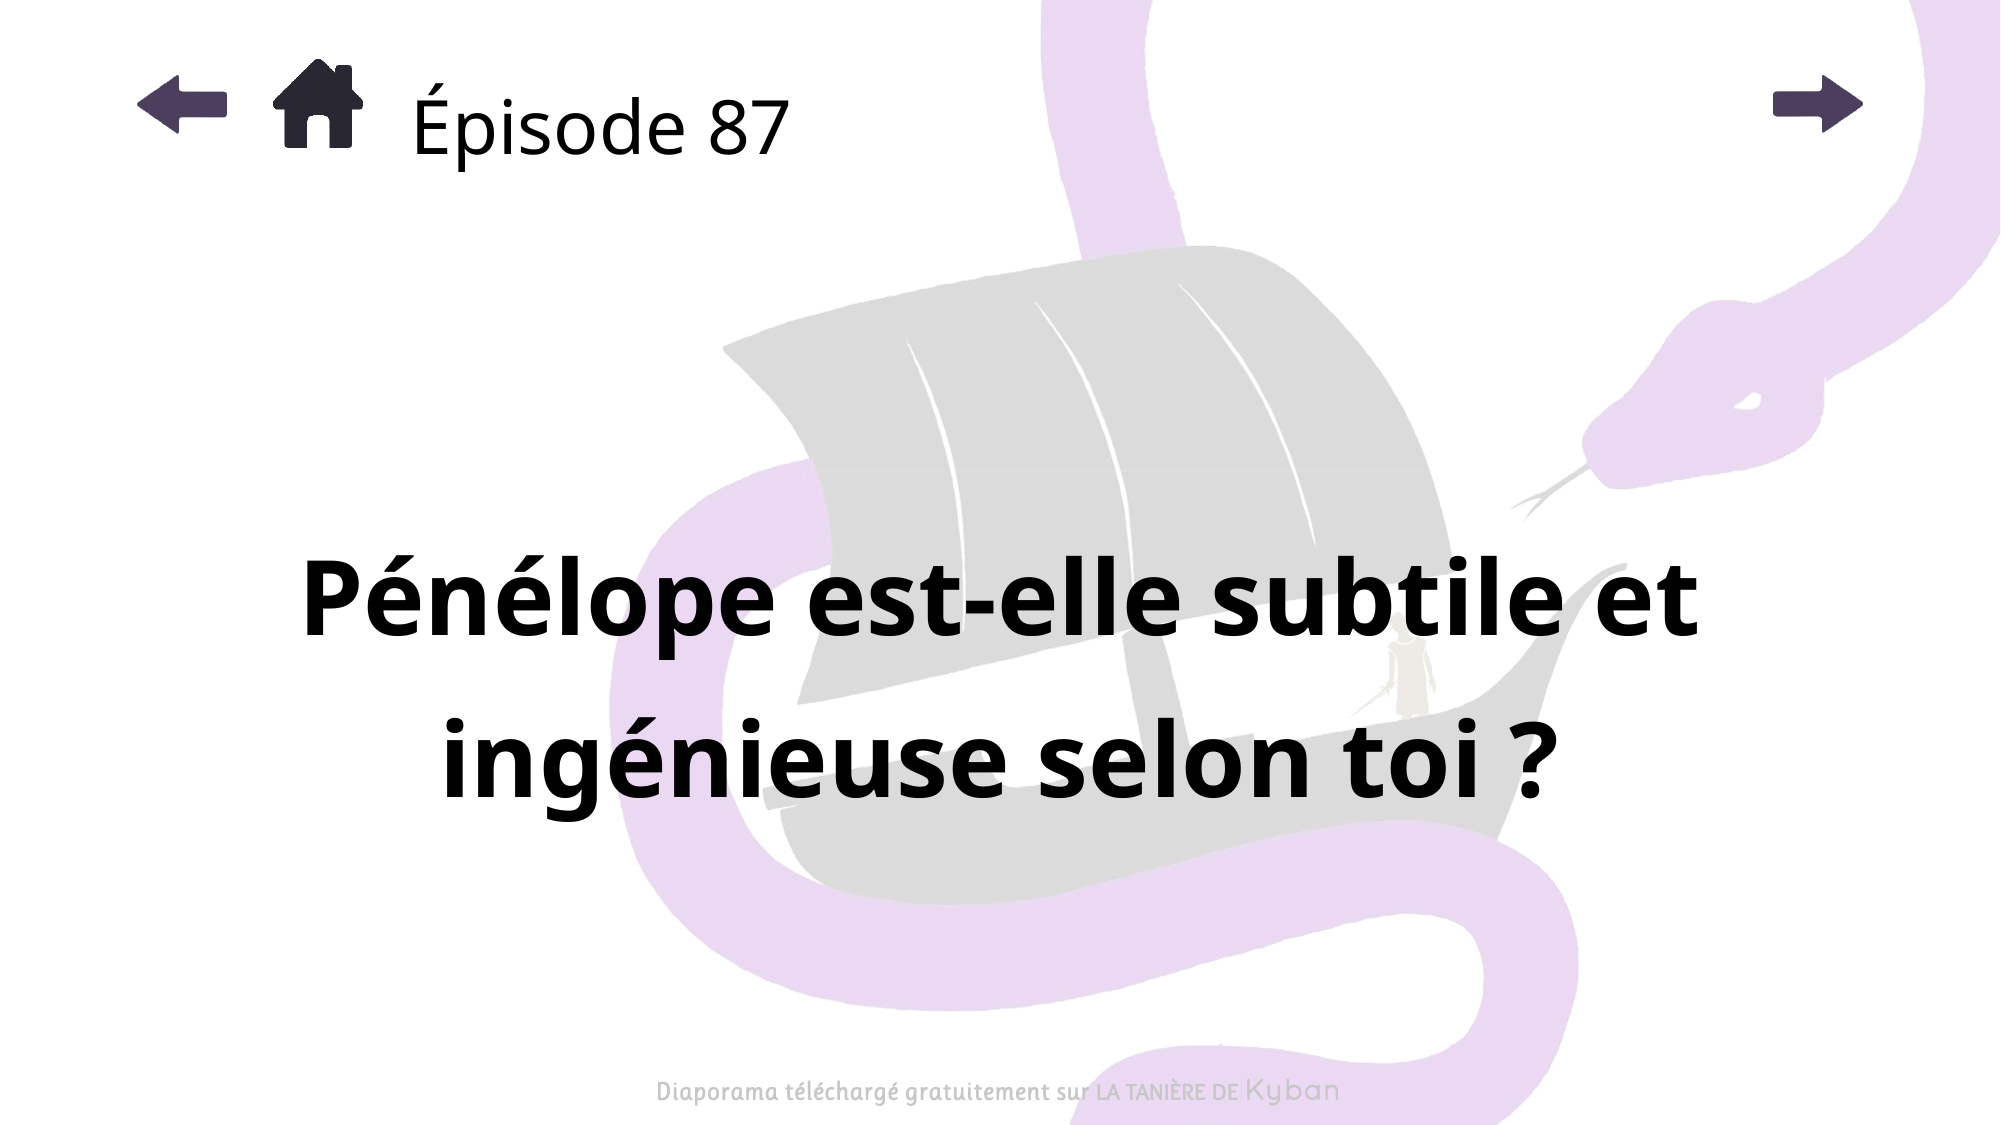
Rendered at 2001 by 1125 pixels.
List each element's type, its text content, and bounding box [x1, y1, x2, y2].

picture [0, 0, 2001, 1125]
list Pénélope est-elle subtile et ingénieuse selon toi ? [137, 299, 1863, 1014]
title Épisode 87 [395, 59, 1863, 202]
